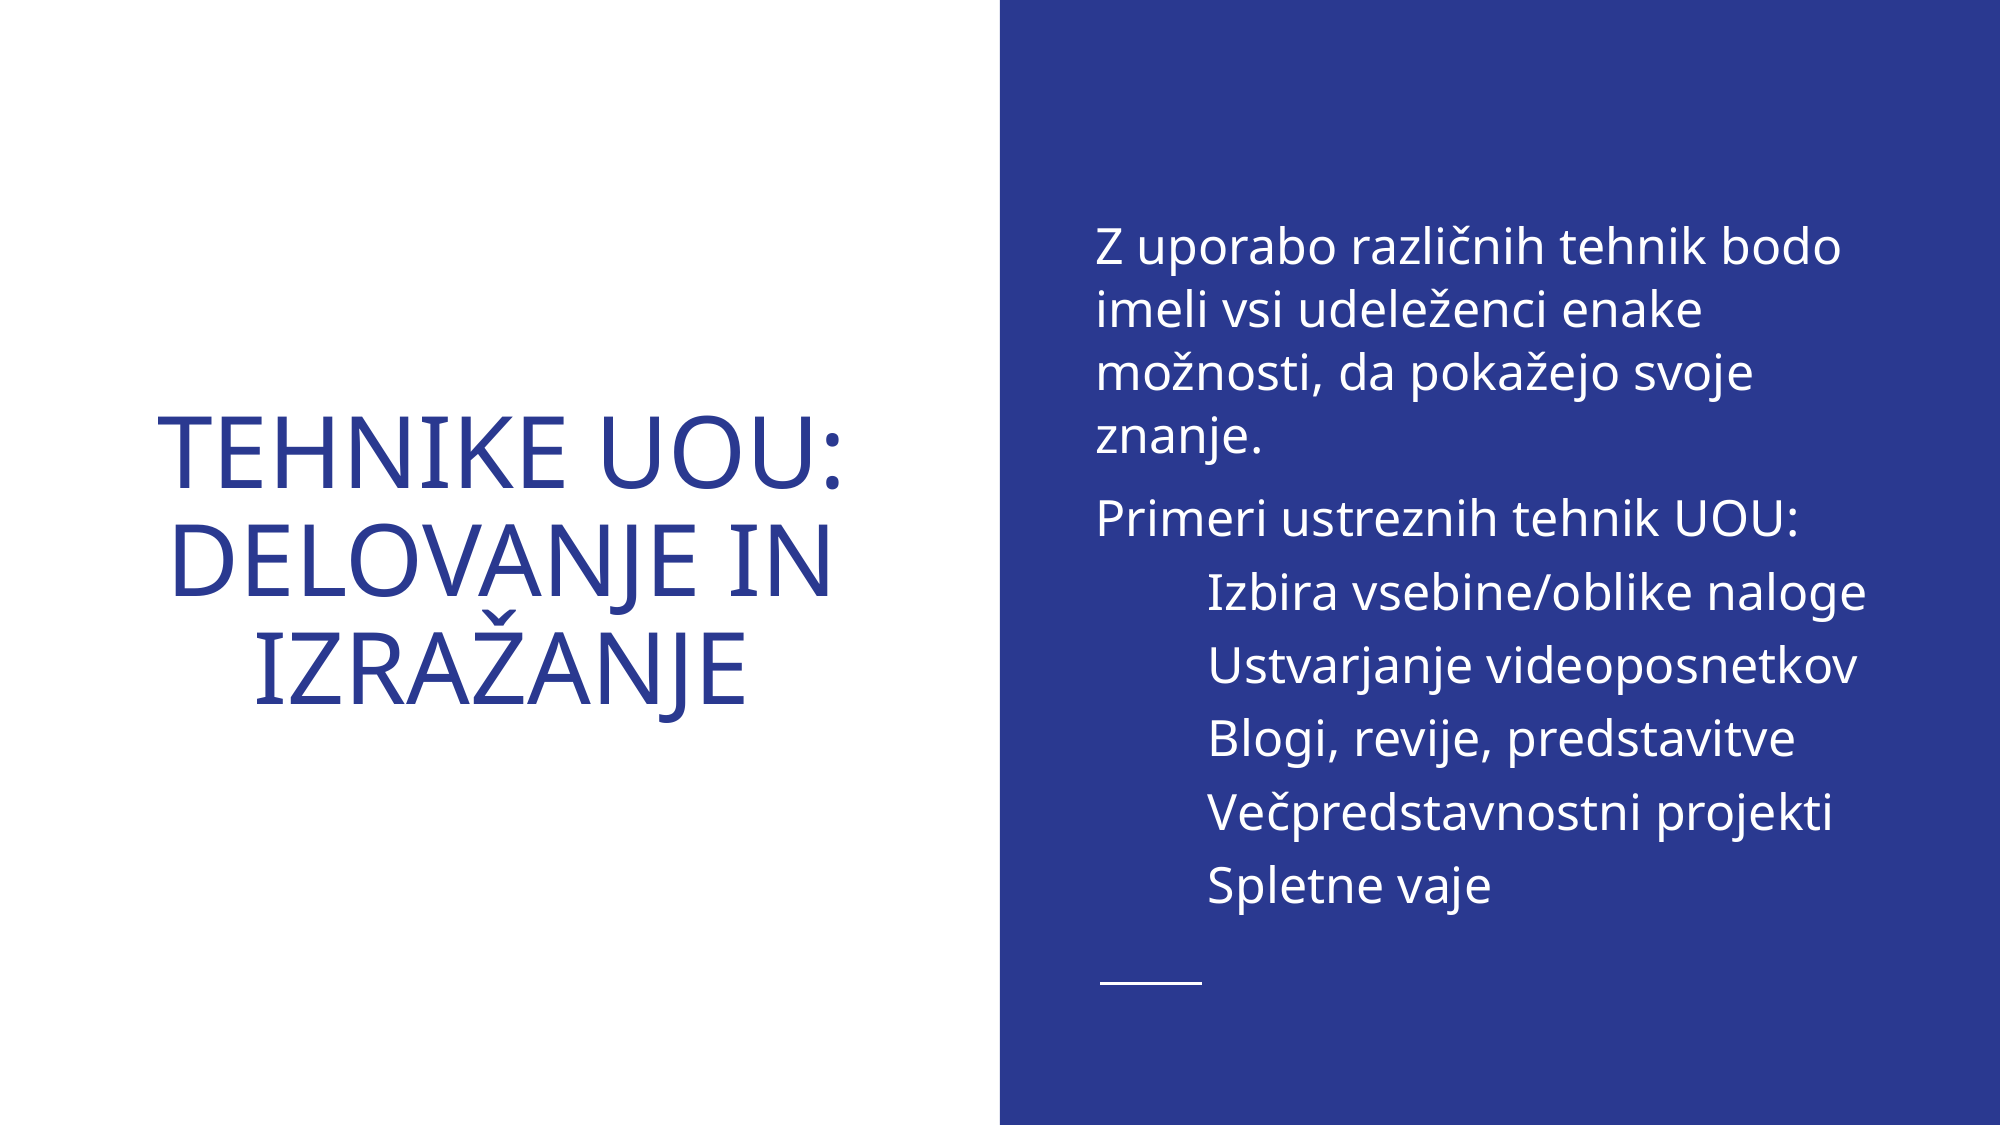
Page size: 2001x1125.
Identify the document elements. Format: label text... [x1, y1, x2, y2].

title TEHNIKE UOU: DELOVANJE IN IZRAŽANJE [59, 391, 945, 734]
list Z uporabo različnih tehnik bodo imeli vsi udeleženci enake možnosti, da pokažejo svoje znanje. Primeri ustreznih tehnik UOU: Izbira vsebine/oblike naloge Ustvarjanje videoposnetkov Blogi, revije, predstavitve Večpredstavnostni projekti Spletne vaje [1080, 158, 1920, 967]
